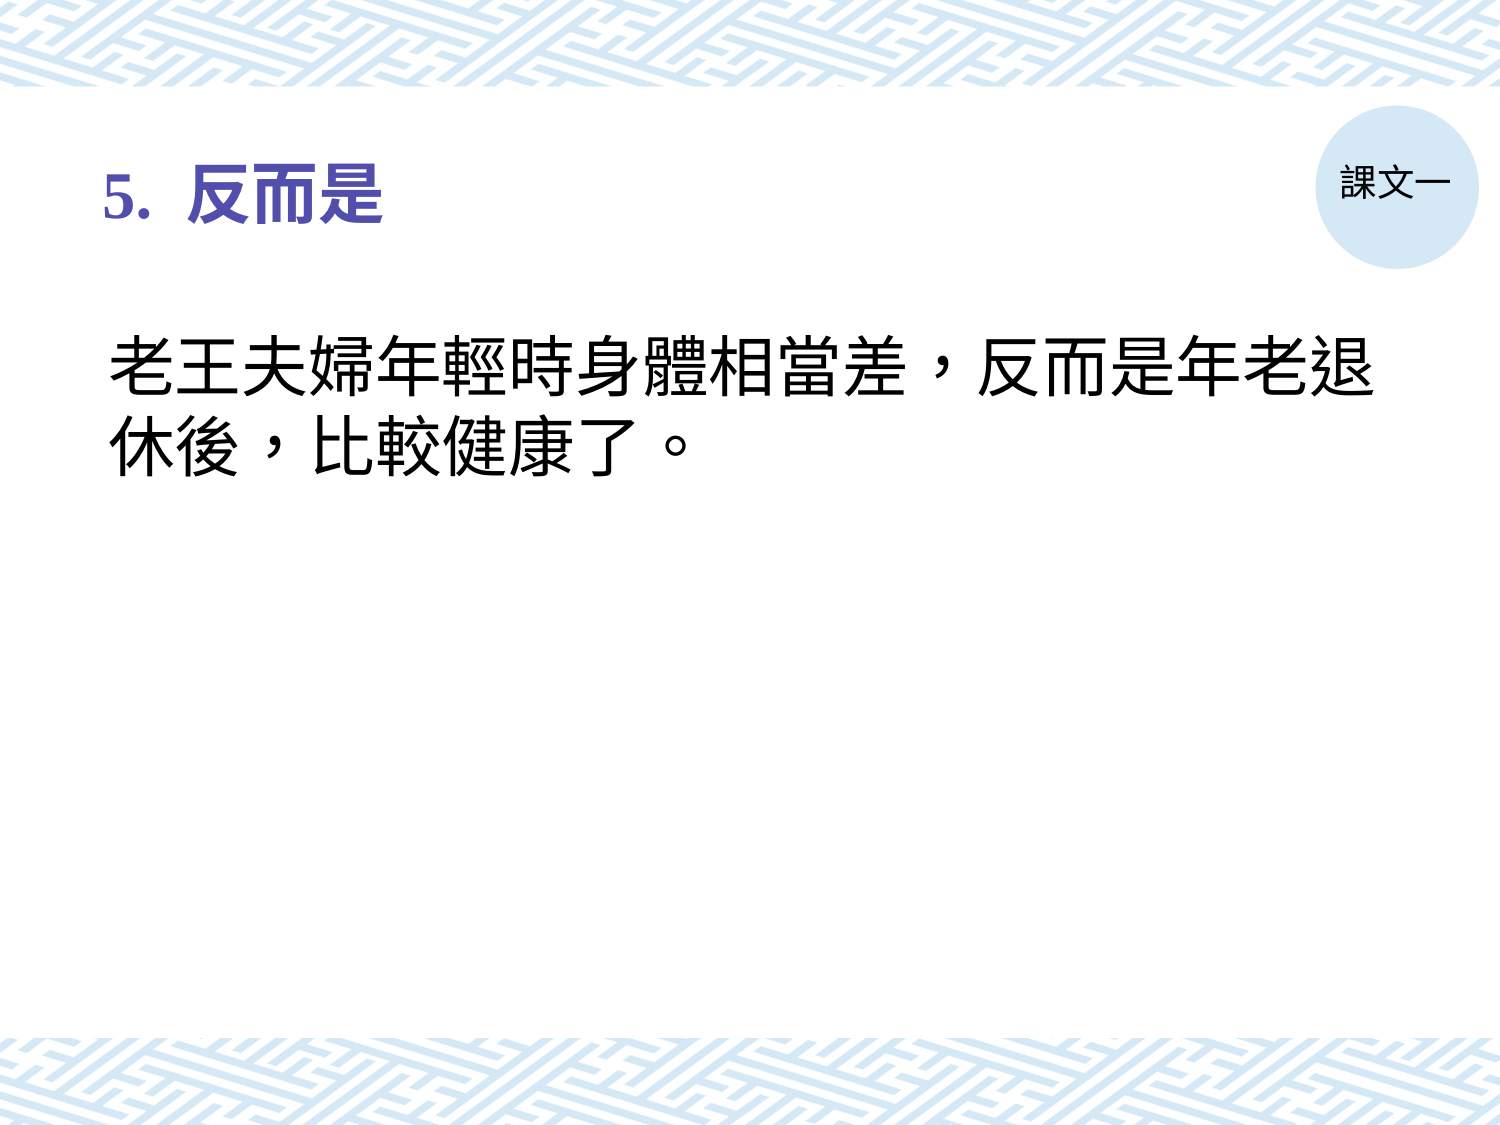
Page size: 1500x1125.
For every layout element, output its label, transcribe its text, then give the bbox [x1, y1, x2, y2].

title 5. 反而是 [102, 152, 1340, 278]
text_box 課文一 [1325, 151, 1500, 212]
picture [0, 0, 1500, 1125]
list 老王夫婦年輕時身體相當差，反而是年老退休後，比較健康了。 [108, 324, 1403, 702]
